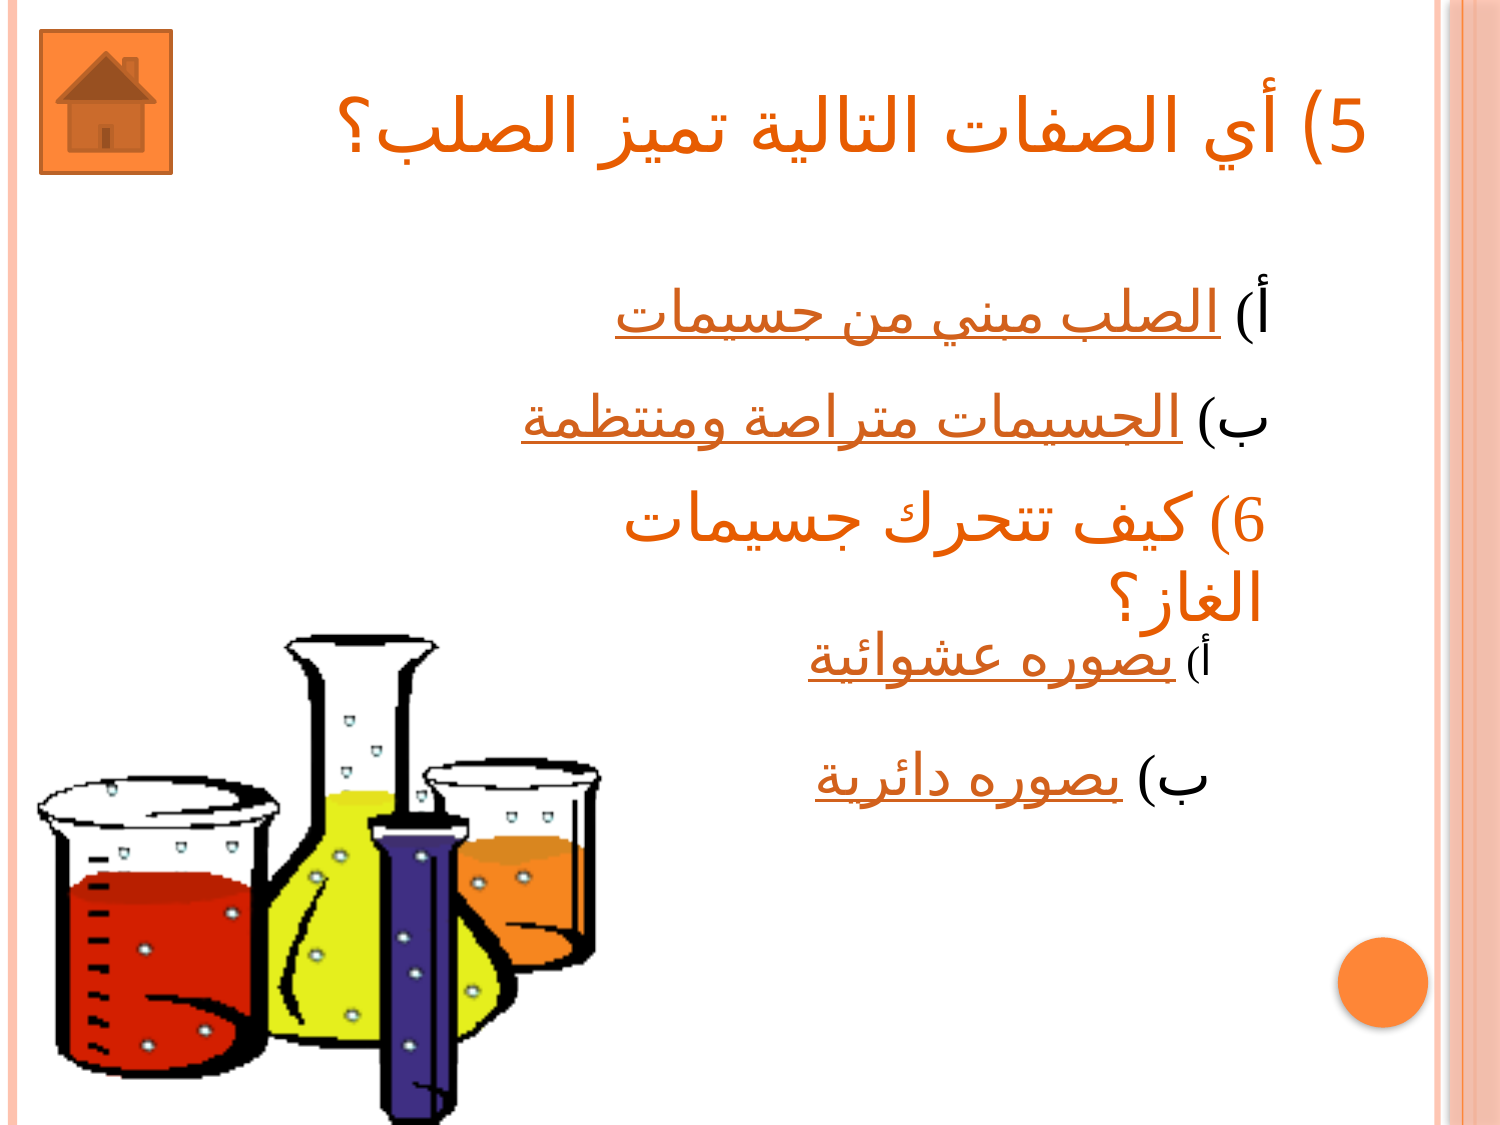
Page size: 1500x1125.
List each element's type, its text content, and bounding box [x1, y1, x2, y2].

text_box 5) أي الصفات التالية تميز الصلب؟ [319, 70, 1384, 175]
text_box [39, 29, 173, 175]
text_box 6) كيف تتحرك جسيمات الغاز؟ [525, 467, 1281, 643]
picture [28, 632, 607, 1125]
text_box أ) الصلب مبني من جسيمات ب) الجسيمات متراصة ومنتظمة [506, 231, 1287, 457]
text_box أ) بصوره عشوائية ب) بصوره دائرية [253, 609, 1227, 815]
